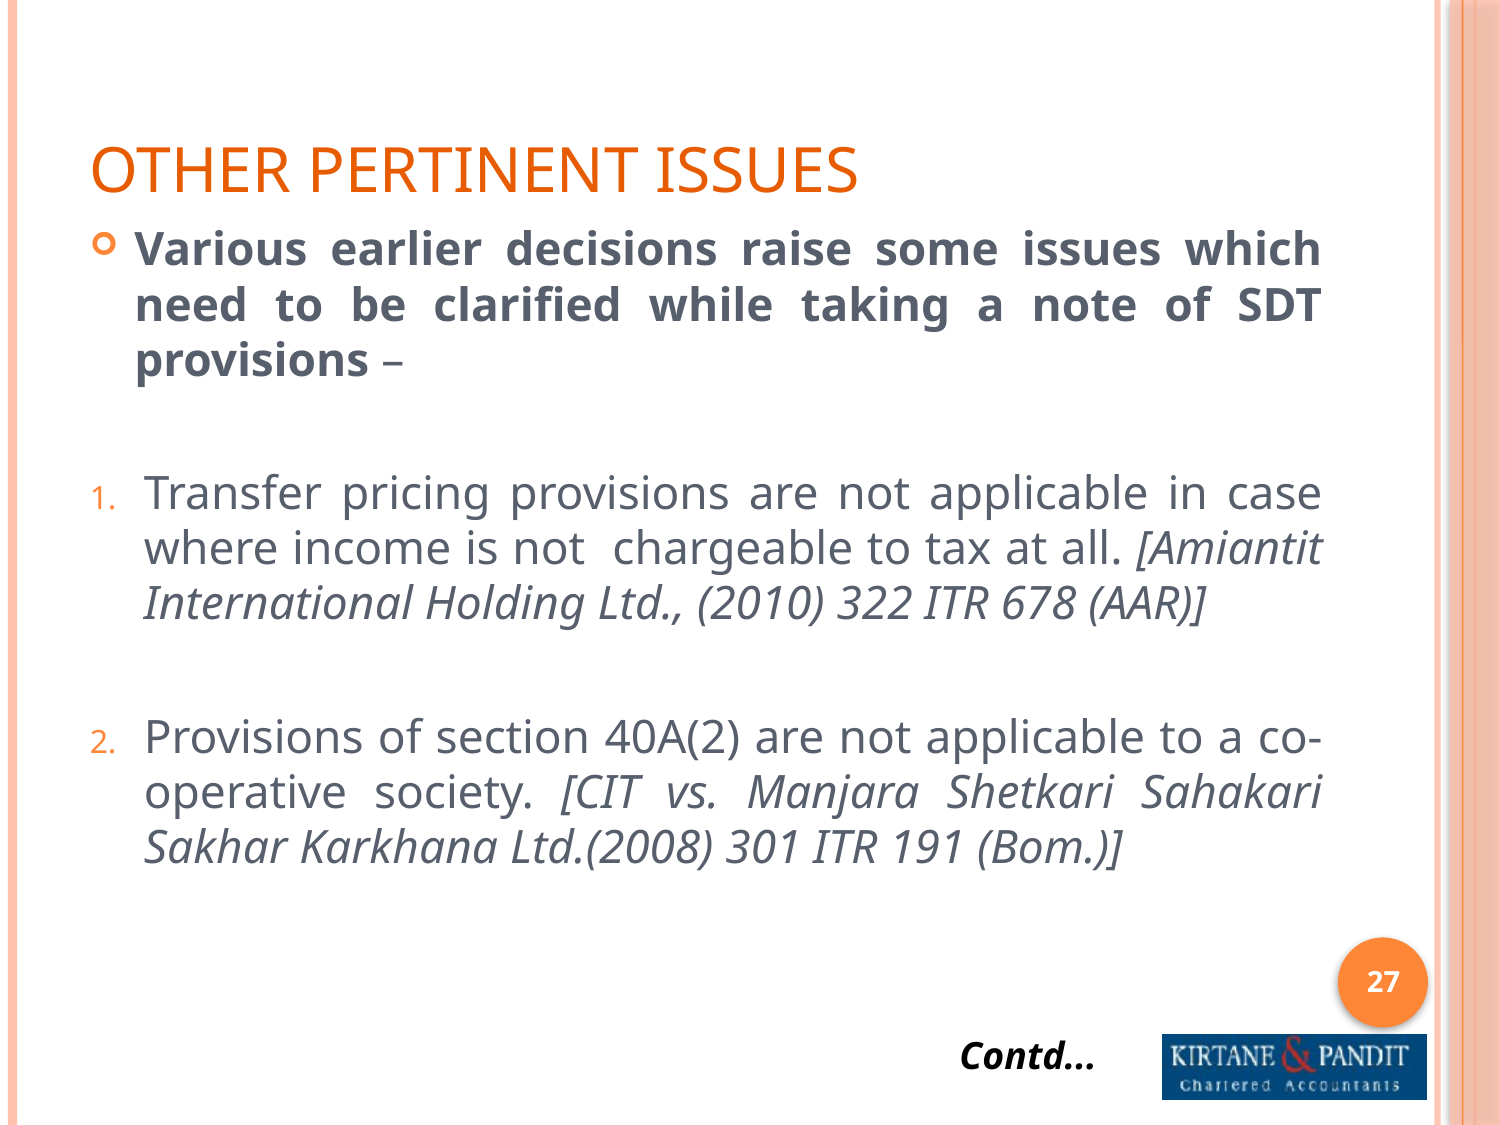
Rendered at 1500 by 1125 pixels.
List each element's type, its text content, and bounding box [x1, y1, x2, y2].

footer [825, 950, 1425, 1098]
title Other Pertinent Issues [75, 45, 1300, 212]
list Various earlier decisions raise some issues which need to be clarified while taking a note of SDT provisions – Transfer pricing provisions are not applicable in case where income is not chargeable to tax at all. [Amiantit International Holding Ltd., (2010) 322 ITR 678 (AAR)] Provisions of section 40A(2) are not applicable to a co-operative society. [CIT vs. Manjara Shetkari Sahakari Sakhar Karkhana Ltd.(2008) 301 ITR 191 (Bom.)] [75, 212, 1338, 1025]
picture [1162, 1034, 1427, 1100]
slide_number 27 [1333, 940, 1434, 1027]
text_box Contd... [837, 1024, 1138, 1085]
